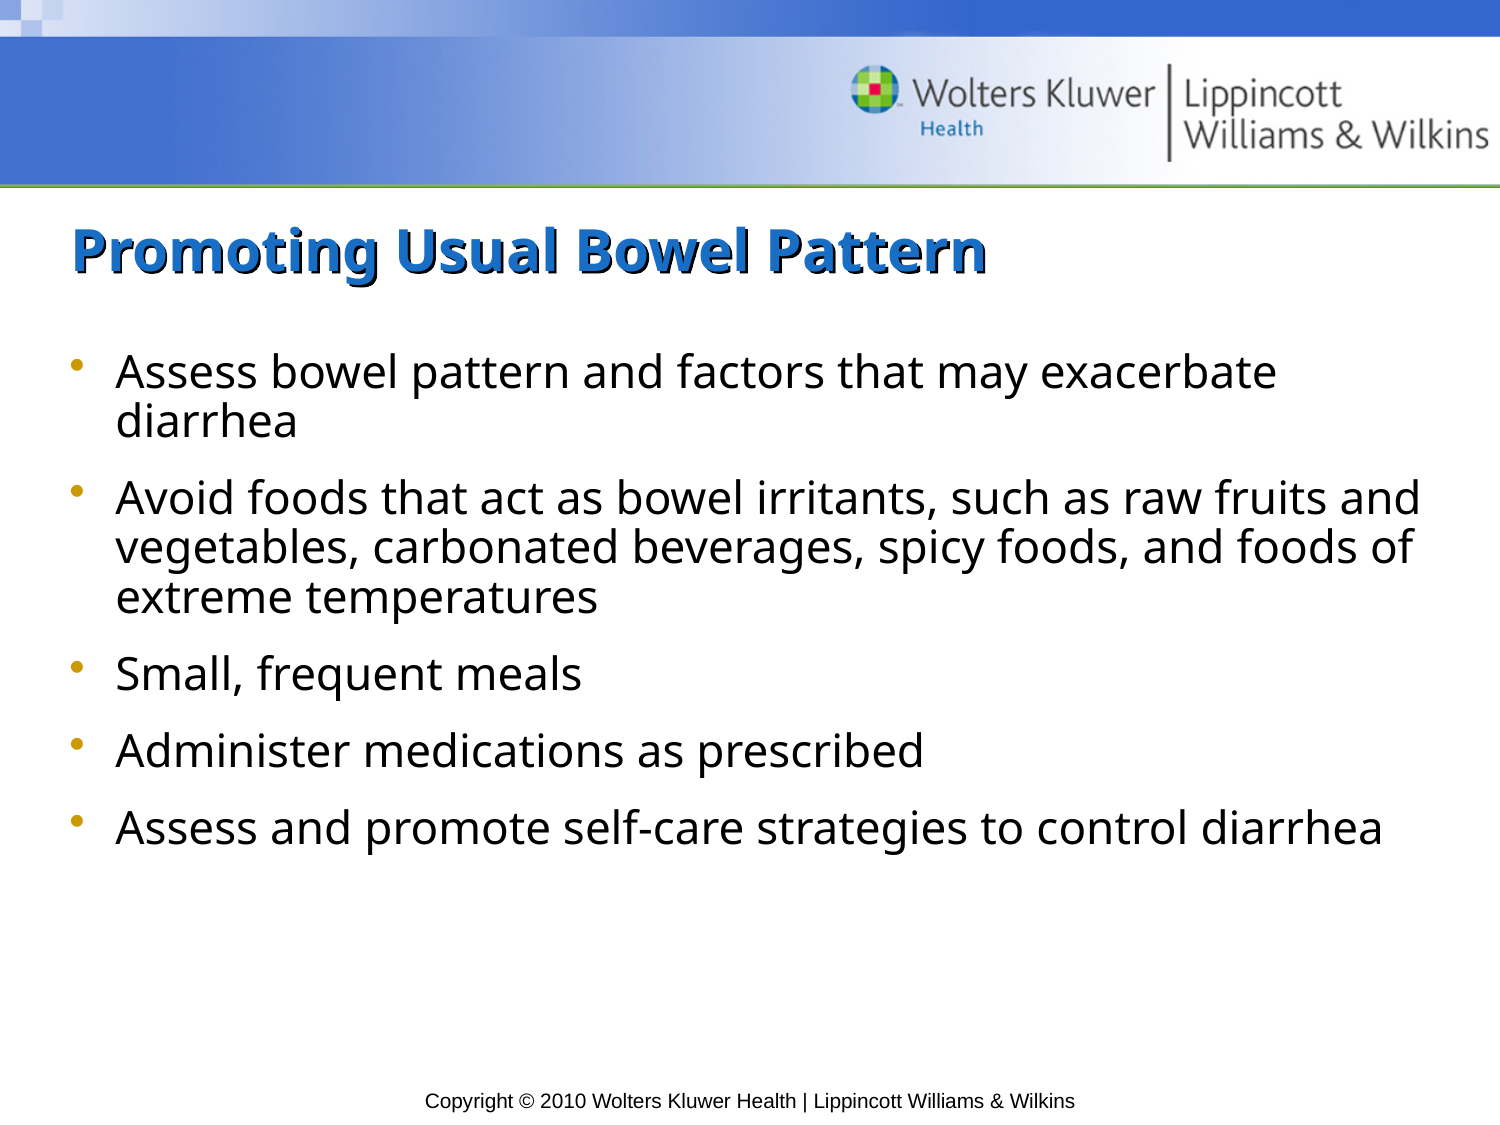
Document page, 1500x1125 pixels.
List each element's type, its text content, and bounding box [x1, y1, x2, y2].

list Assess bowel pattern and factors that may exacerbate diarrhea Avoid foods that act as bowel irritants, such as raw fruits and vegetables, carbonated beverages, spicy foods, and foods of extreme temperatures Small, frequent meals Administer medications as prescribed Assess and promote self-care strategies to control diarrhea [53, 340, 1468, 1044]
picture [0, 0, 1500, 188]
title Promoting Usual Bowel Pattern [70, 221, 1470, 285]
